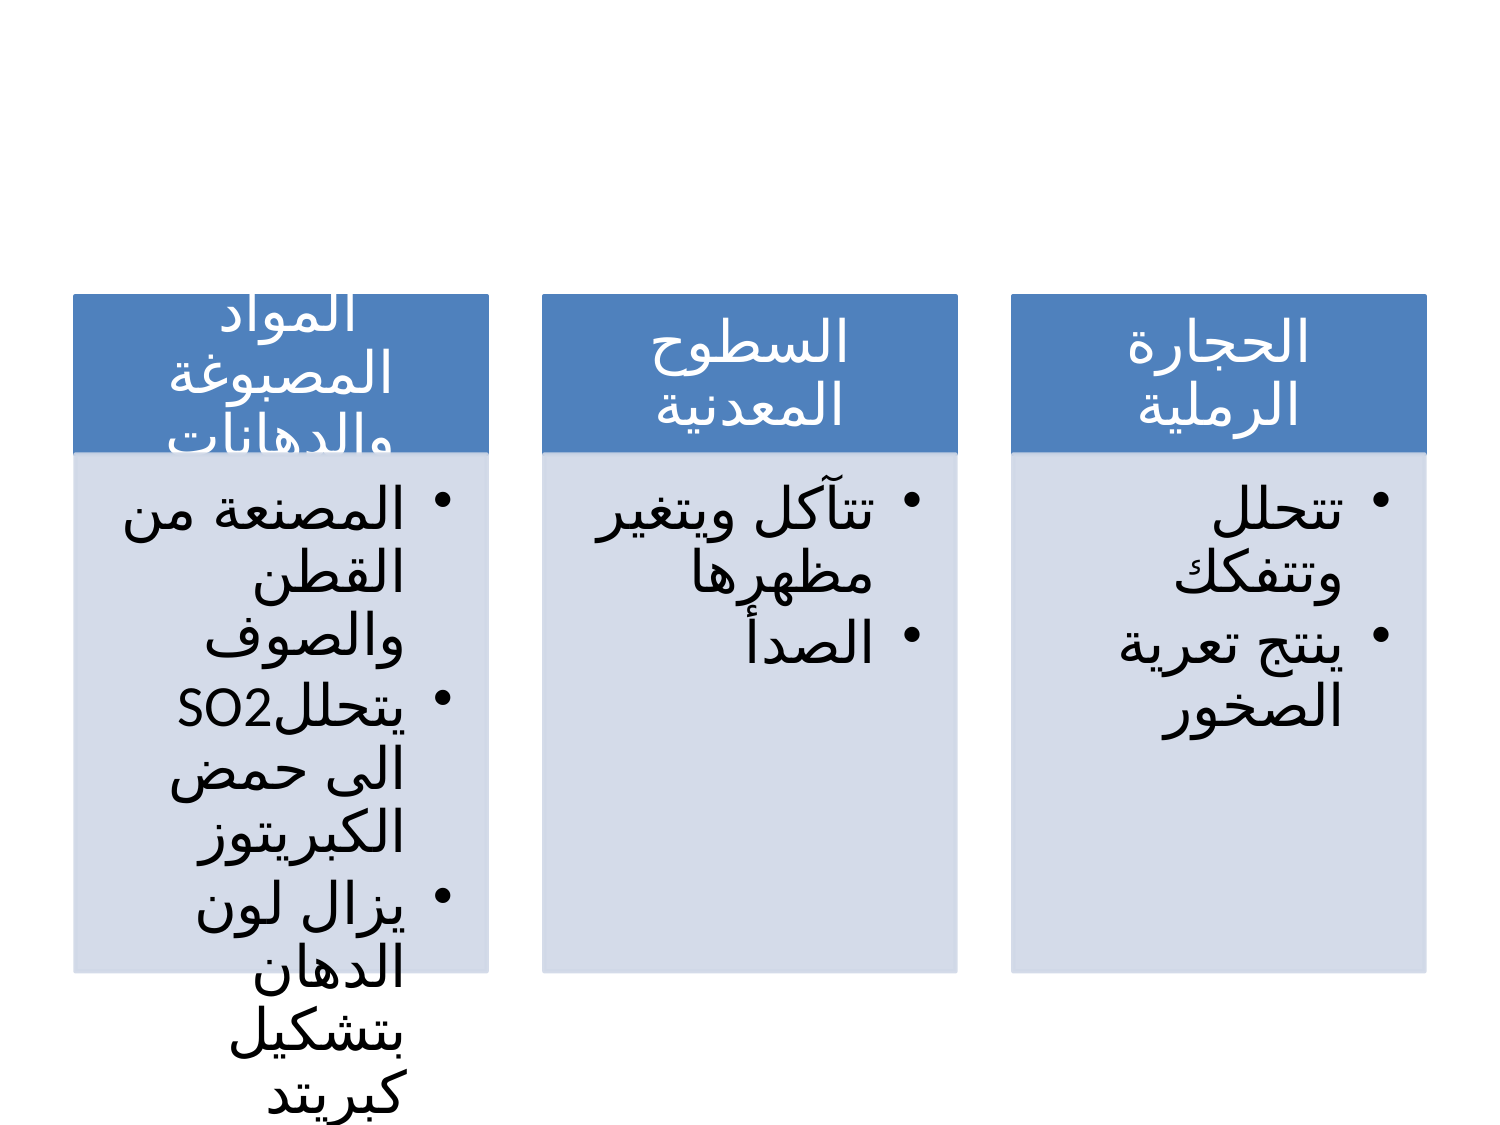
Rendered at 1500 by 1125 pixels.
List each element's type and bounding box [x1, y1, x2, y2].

list [74, 262, 1426, 1006]
